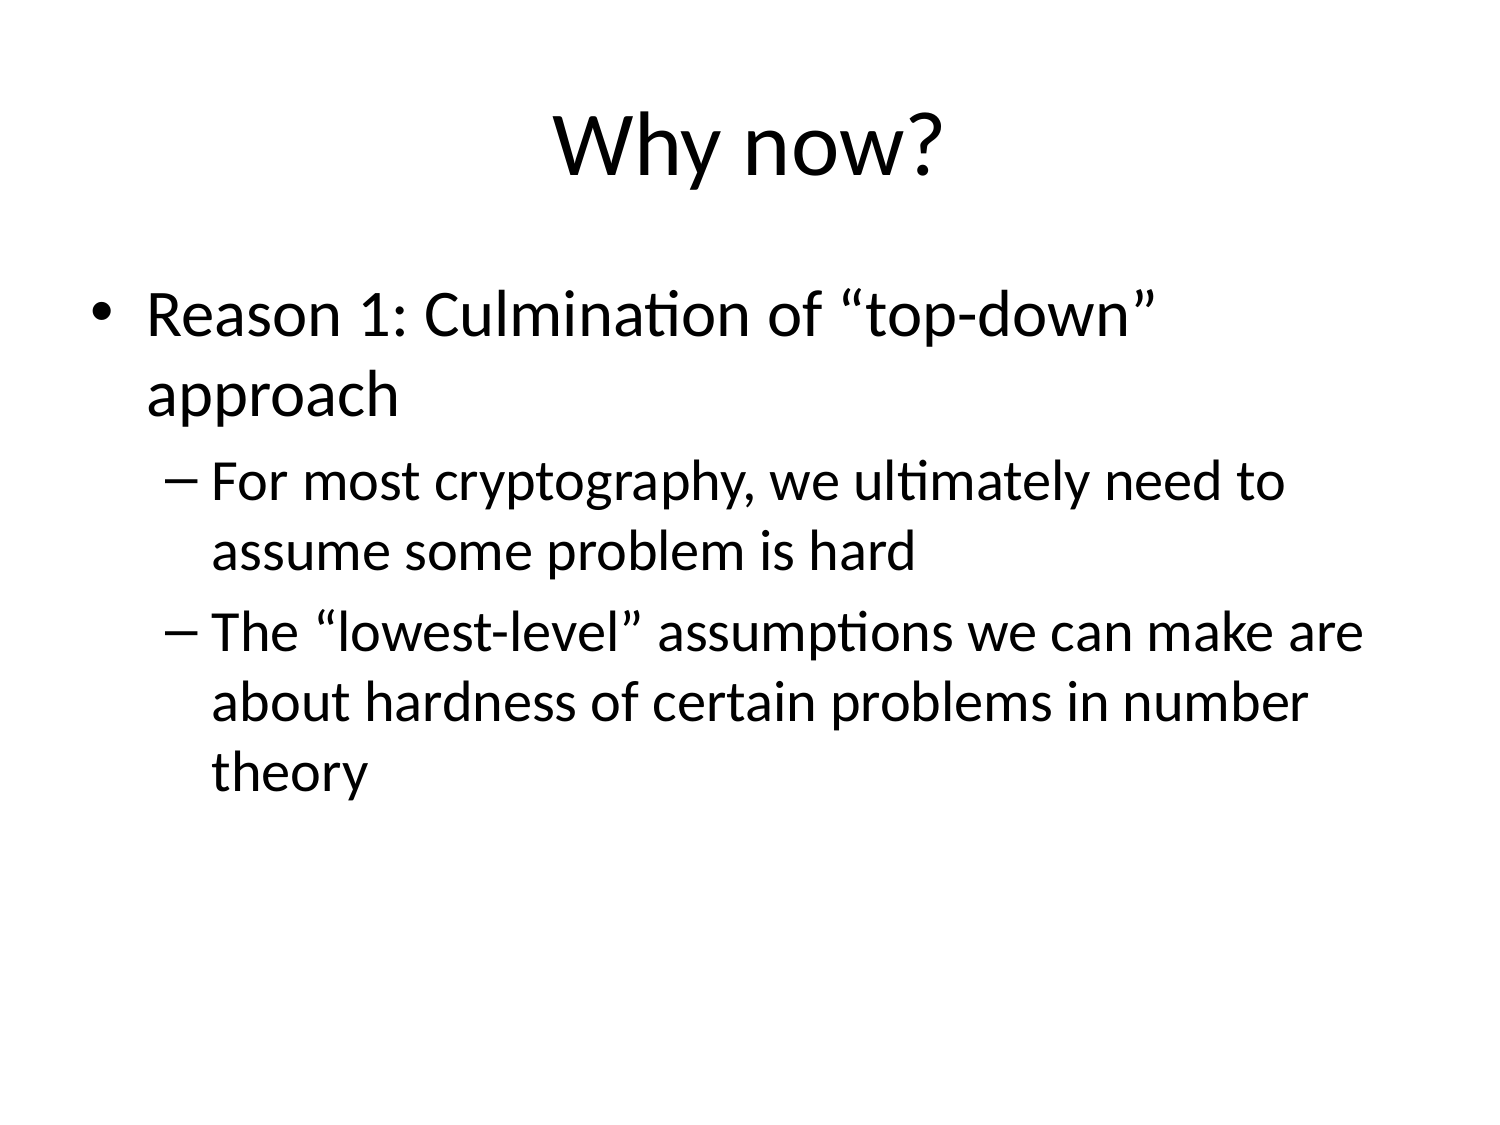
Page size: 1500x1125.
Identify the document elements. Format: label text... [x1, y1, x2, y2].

title Why now? [75, 45, 1425, 233]
list Reason 1: Culmination of “top-down” approach For most cryptography, we ultimately need to assume some problem is hard The “lowest-level” assumptions we can make are about hardness of certain problems in number theory [75, 262, 1425, 1005]
